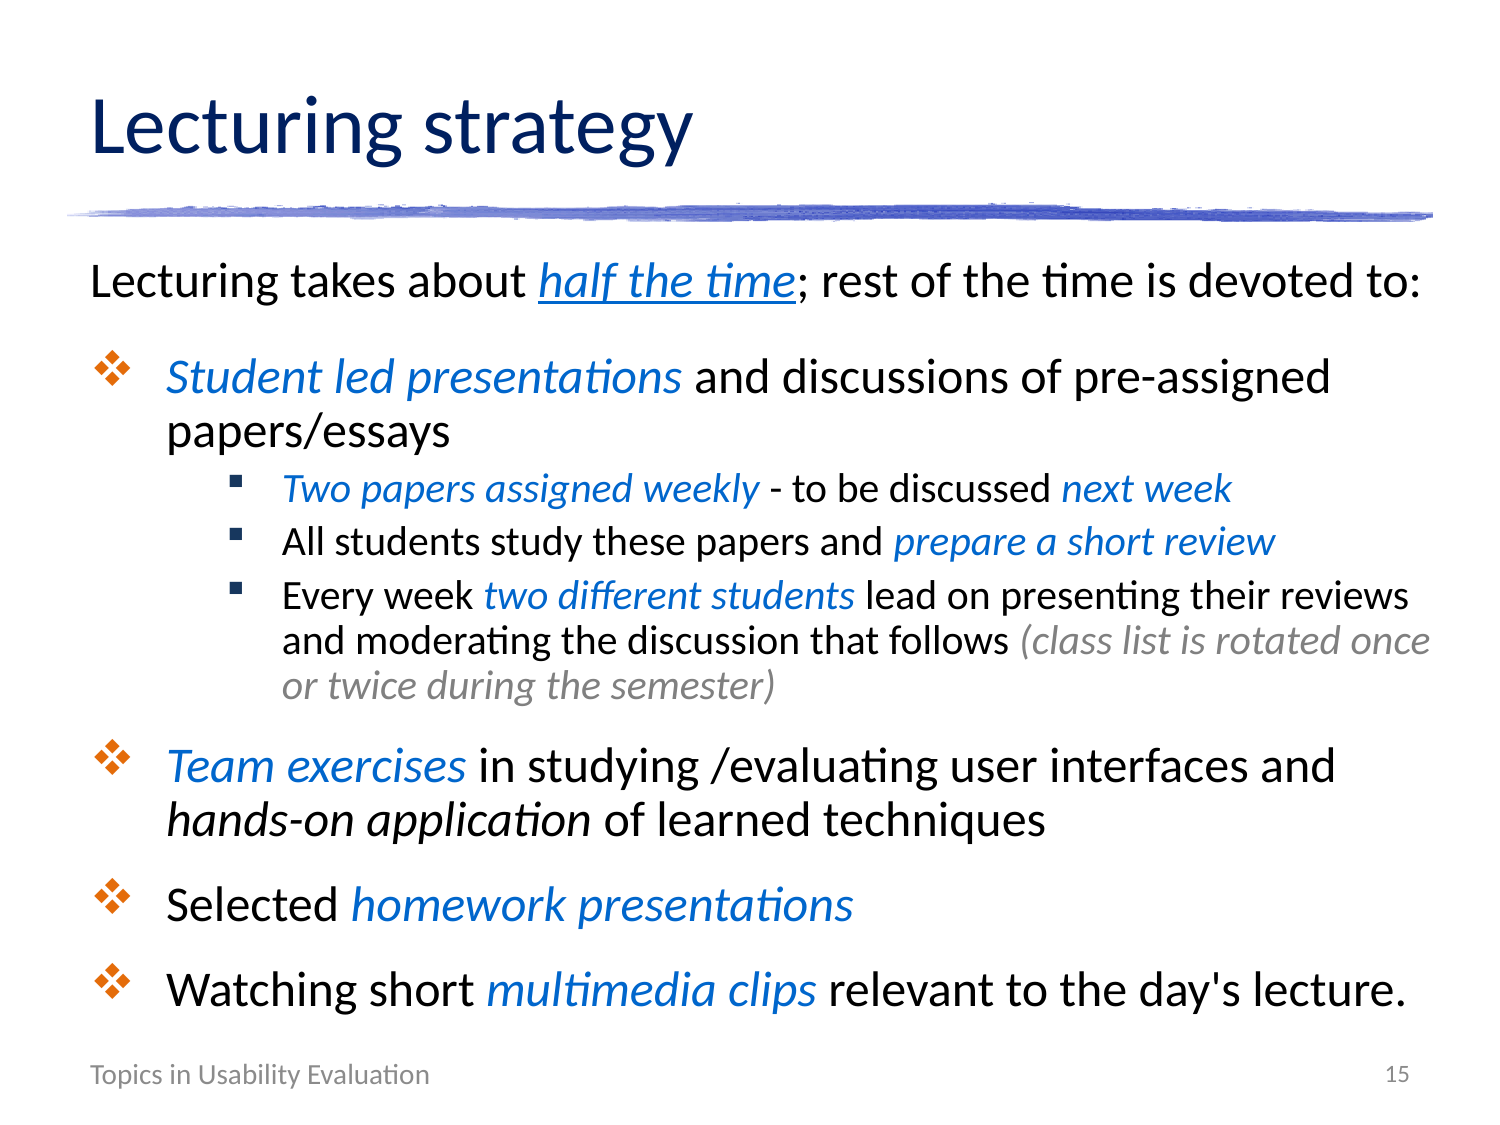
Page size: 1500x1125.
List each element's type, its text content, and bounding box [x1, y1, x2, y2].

title Lecturing strategy [75, 45, 1424, 197]
picture [55, 202, 1444, 226]
list Lecturing takes about half the time; rest of the time is devoted to: Student led presentations and discussions of pre-assigned papers/essays Two papers assigned weekly - to be discussed next week All students study these papers and prepare a short review Every week two different students lead on presenting their reviews and moderating the discussion that follows (class list is rotated once or twice during the semester) Team exercises in studying /evaluating user interfaces and hands-on application of learned techniques Selected homework presentations Watching short multimedia clips relevant to the day's lecture. [75, 239, 1483, 1043]
slide_number 15 [1074, 1042, 1425, 1103]
footer Topics in Usability Evaluation [75, 1042, 550, 1103]
